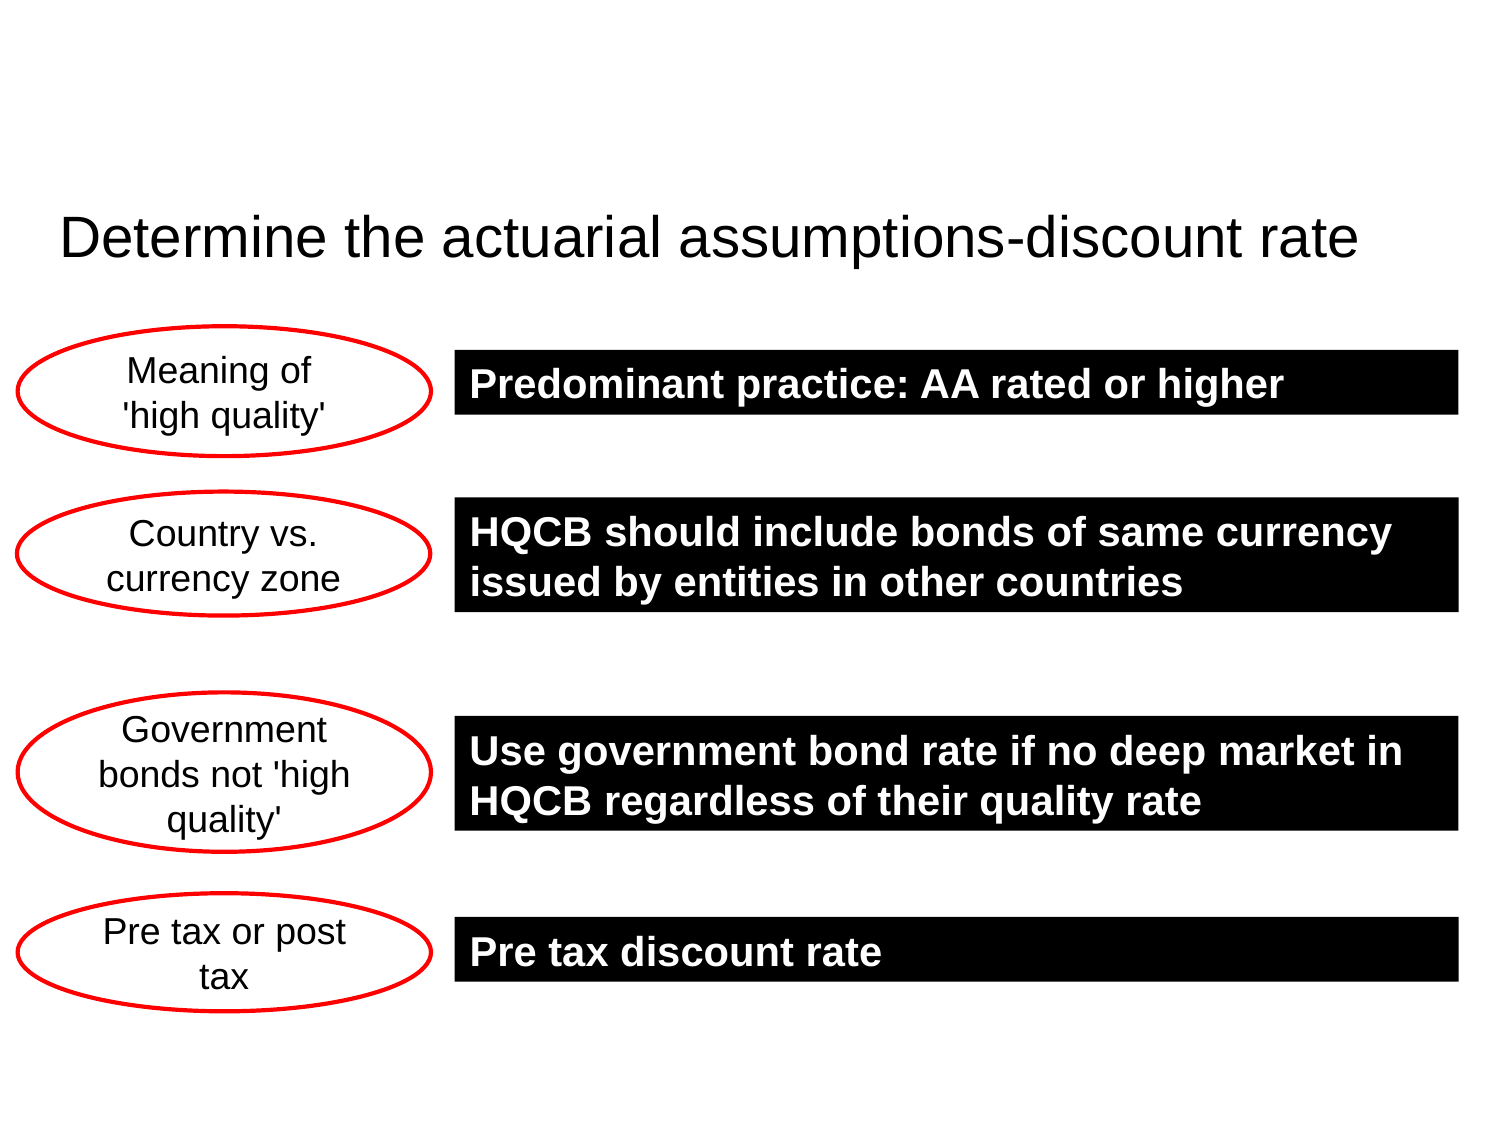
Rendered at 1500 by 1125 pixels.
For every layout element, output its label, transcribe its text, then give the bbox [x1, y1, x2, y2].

text_box Country vs. currency zone [14, 489, 433, 618]
text_box Predominant practice: AA rated or higher [454, 349, 1459, 415]
title DB plan STEP 3 Determine the actuarial assumptions-discount rate [58, 58, 1442, 296]
text_box Government bonds not 'high quality' [15, 690, 434, 854]
text_box Meaning of 'high quality' [15, 324, 434, 459]
text_box Use government bond rate if no deep market in HQCB regardless of their quality rate [454, 715, 1459, 831]
text_box HQCB should include bonds of same currency issued by entities in other countries [454, 497, 1459, 613]
text_box Pre tax discount rate [454, 916, 1459, 982]
text_box Pre tax or post tax [15, 891, 434, 1014]
